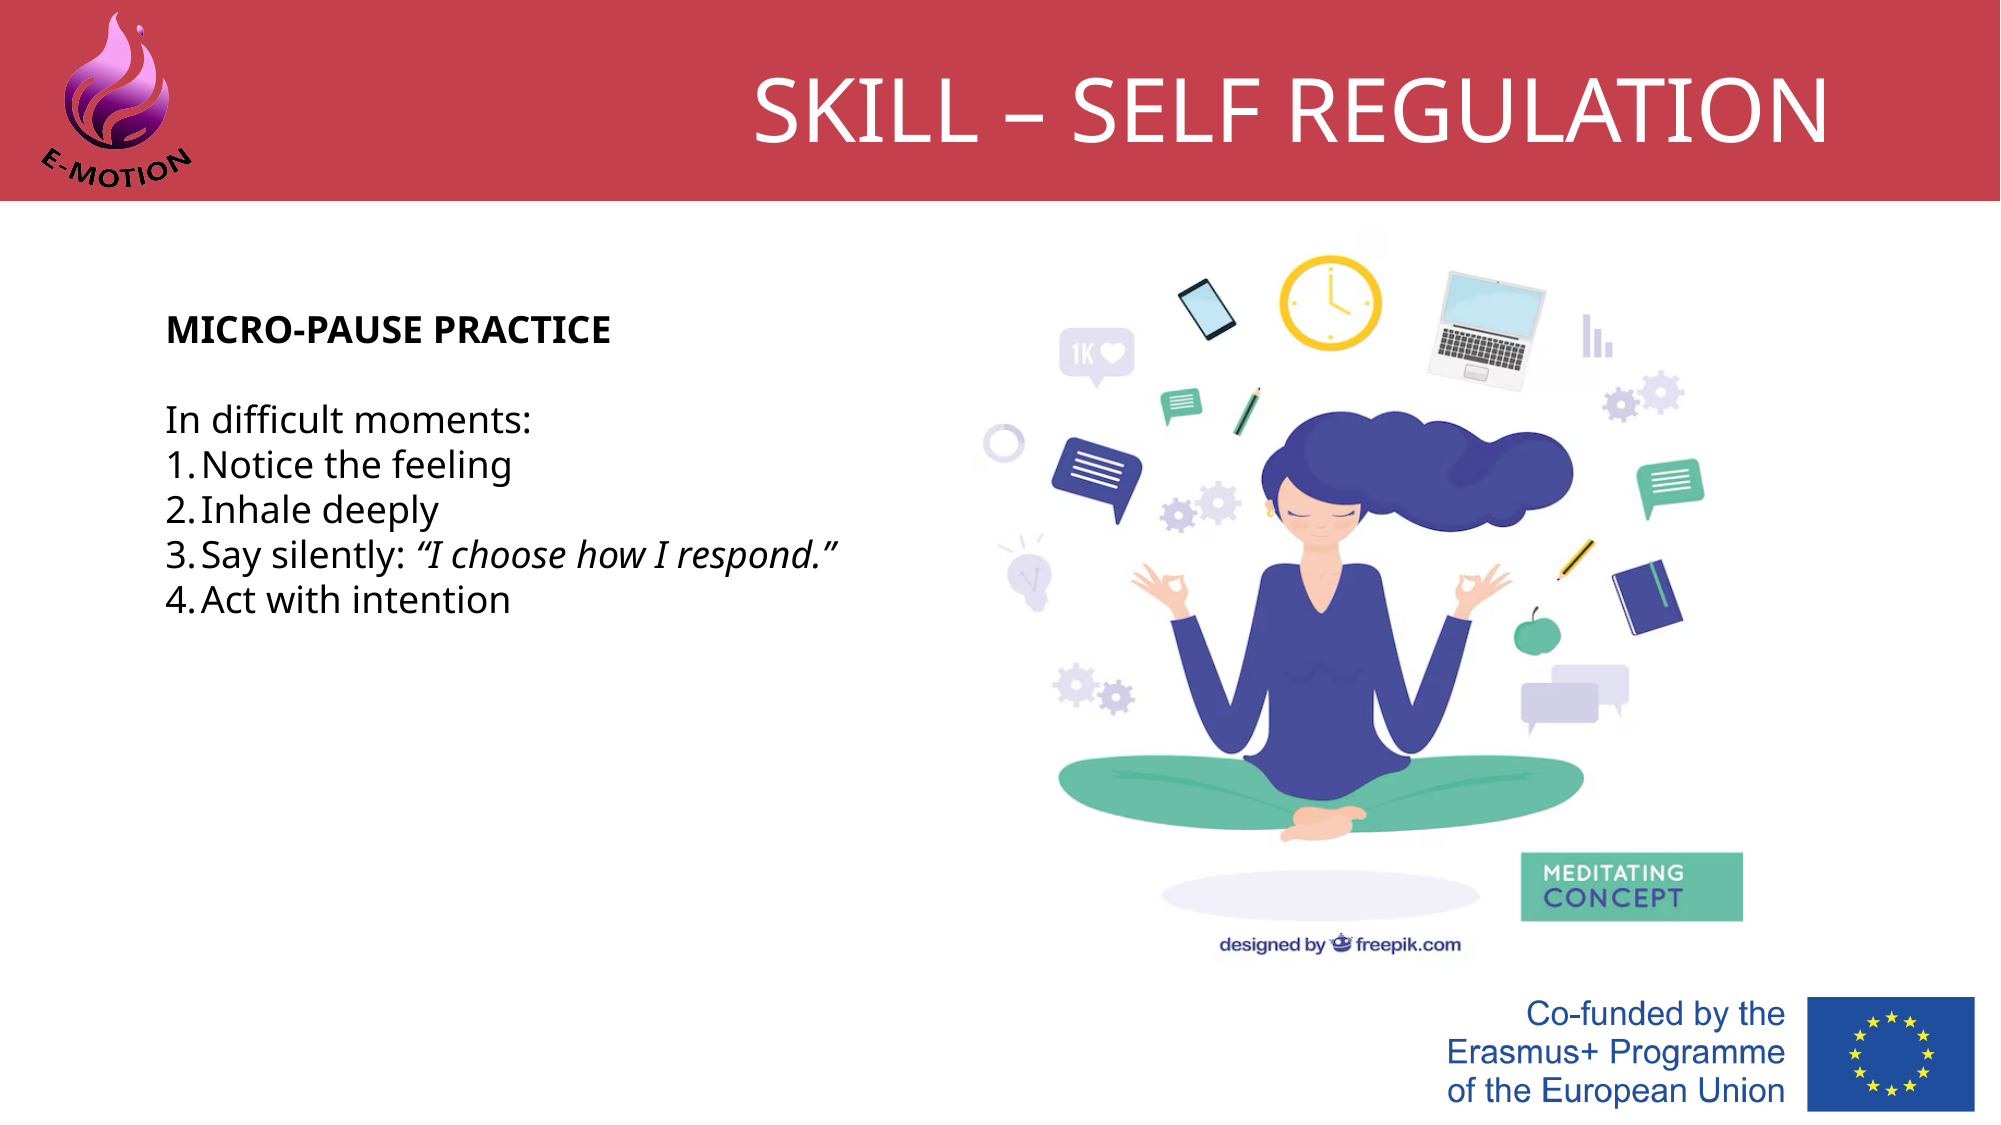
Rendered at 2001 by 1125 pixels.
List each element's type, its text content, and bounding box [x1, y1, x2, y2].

picture [0, 0, 253, 247]
picture [936, 227, 1744, 984]
text_box MICRO-PAUSE PRACTICE In difficult moments: Notice the feeling Inhale deeply Say silently: “I choose how I respond.” Act with intention [150, 298, 936, 628]
text_box SKILL – SELF REGULATION [590, 46, 1850, 321]
